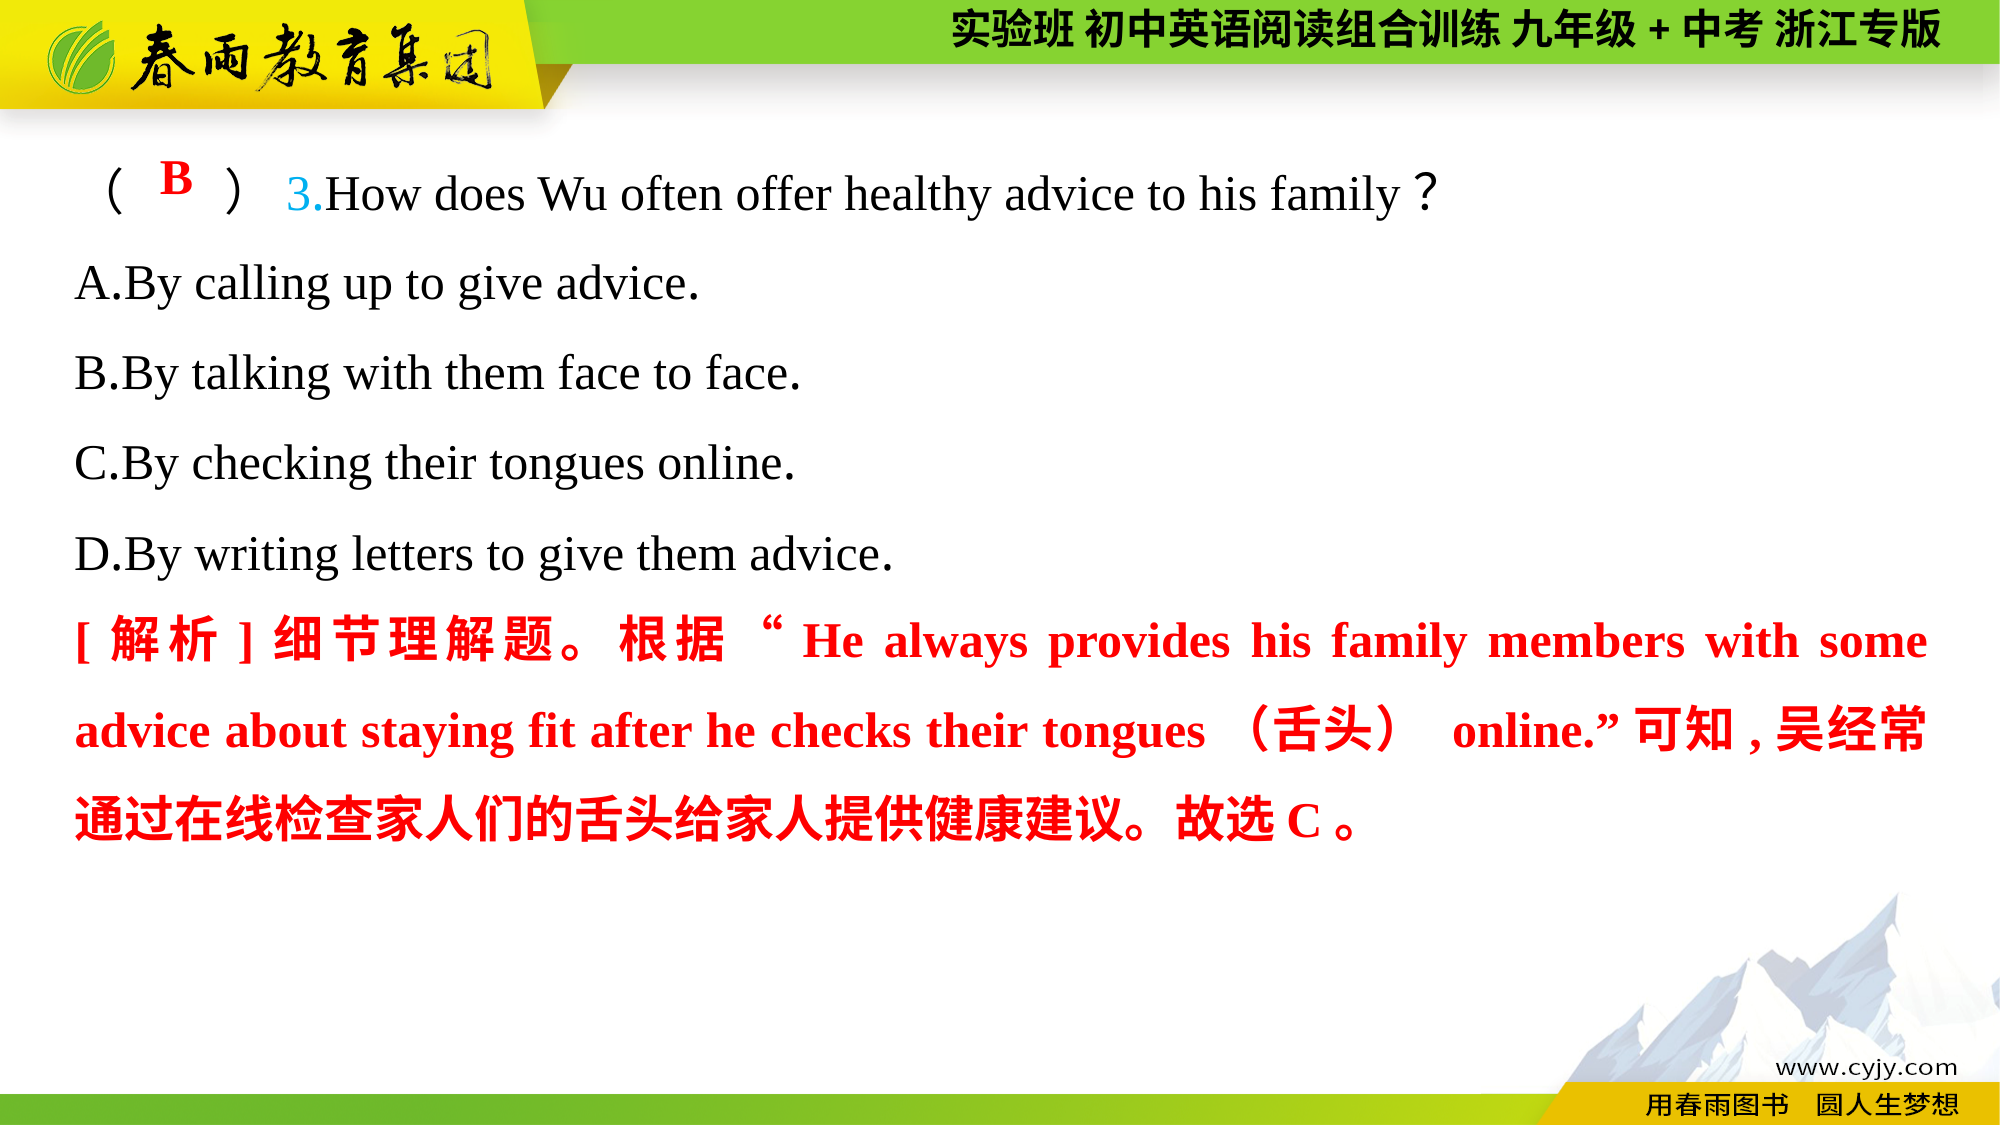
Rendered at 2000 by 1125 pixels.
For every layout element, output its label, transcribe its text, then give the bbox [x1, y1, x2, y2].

text_box B [144, 137, 208, 212]
list （ ）3.How does Wu often offer healthy advice to his family？ A.By calling up to give advice. B.By talking with them face to face. C.By checking their tongues online. D.By writing letters to give them advice. [59, 122, 1944, 569]
picture [0, 0, 2000, 1125]
text_box [解析]细节理解题。根据“He always provides his family members with some advice about staying fit after he checks their tongues（舌头） online.”可知,吴经常通过在线检查家人们的舌头给家人提供健康建议。故选C。 [59, 569, 1944, 855]
